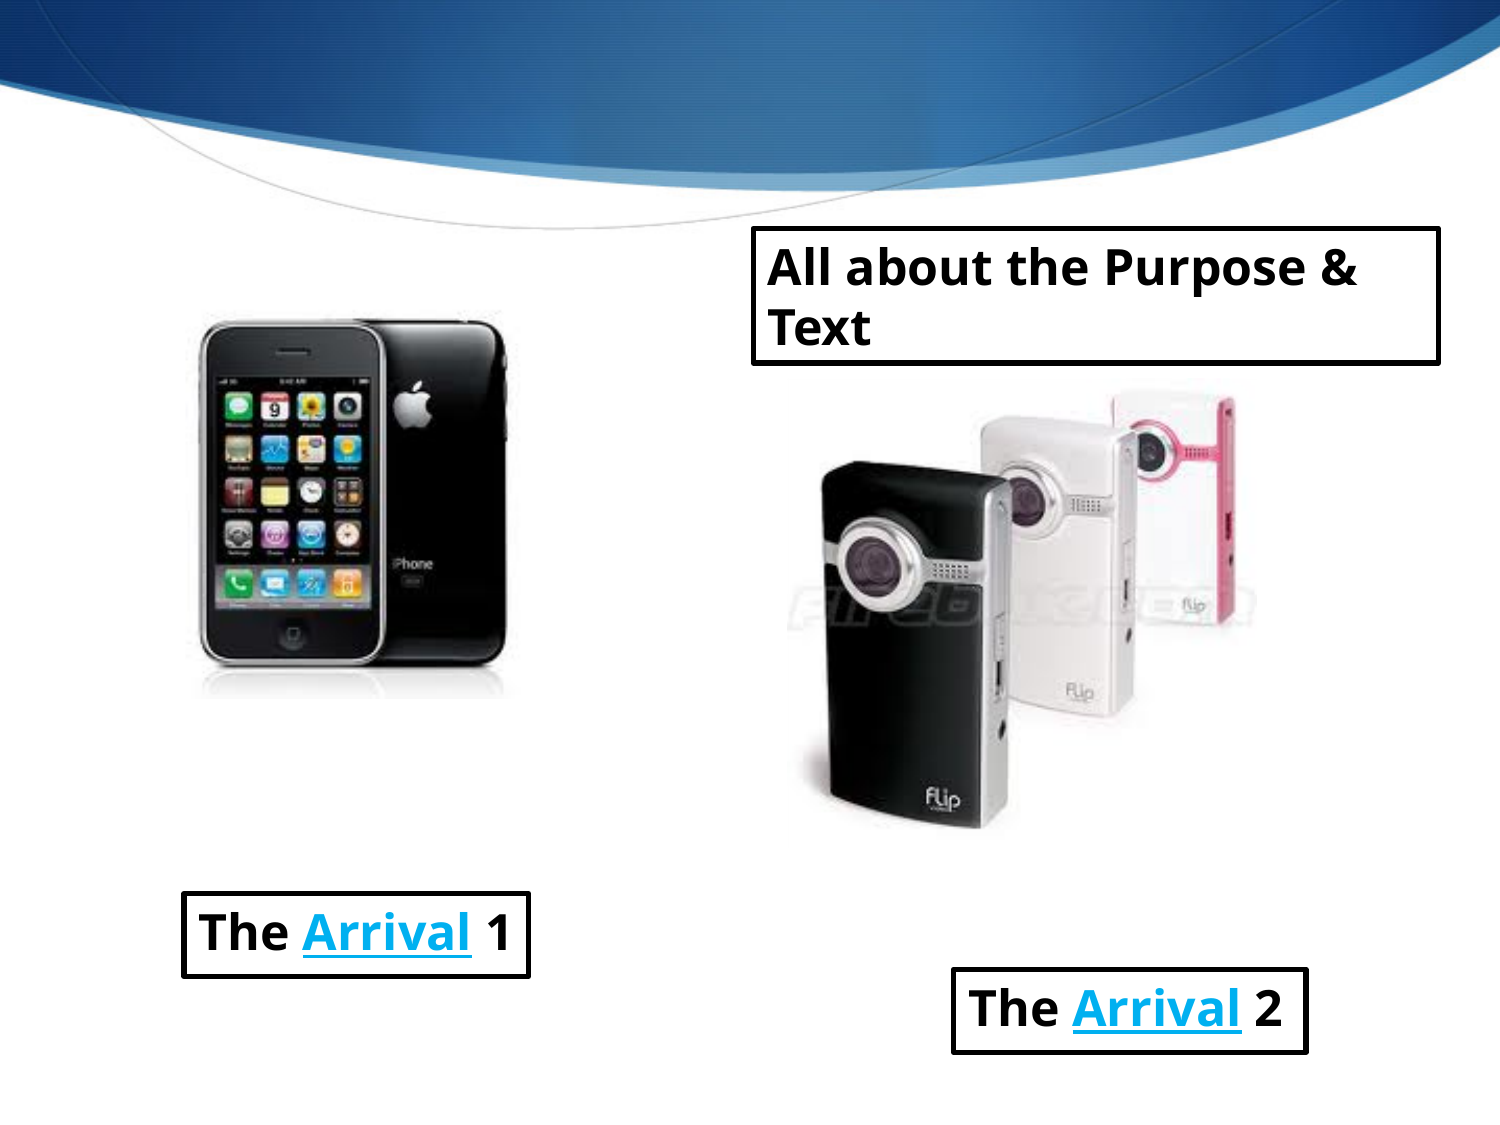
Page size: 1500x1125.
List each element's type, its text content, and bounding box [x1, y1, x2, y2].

text_box The Arrival 2 [951, 967, 1309, 1055]
text_box The Arrival 1 [181, 891, 531, 979]
text_box All about the Purpose & Text [751, 226, 1441, 366]
picture [0, 0, 1500, 1125]
